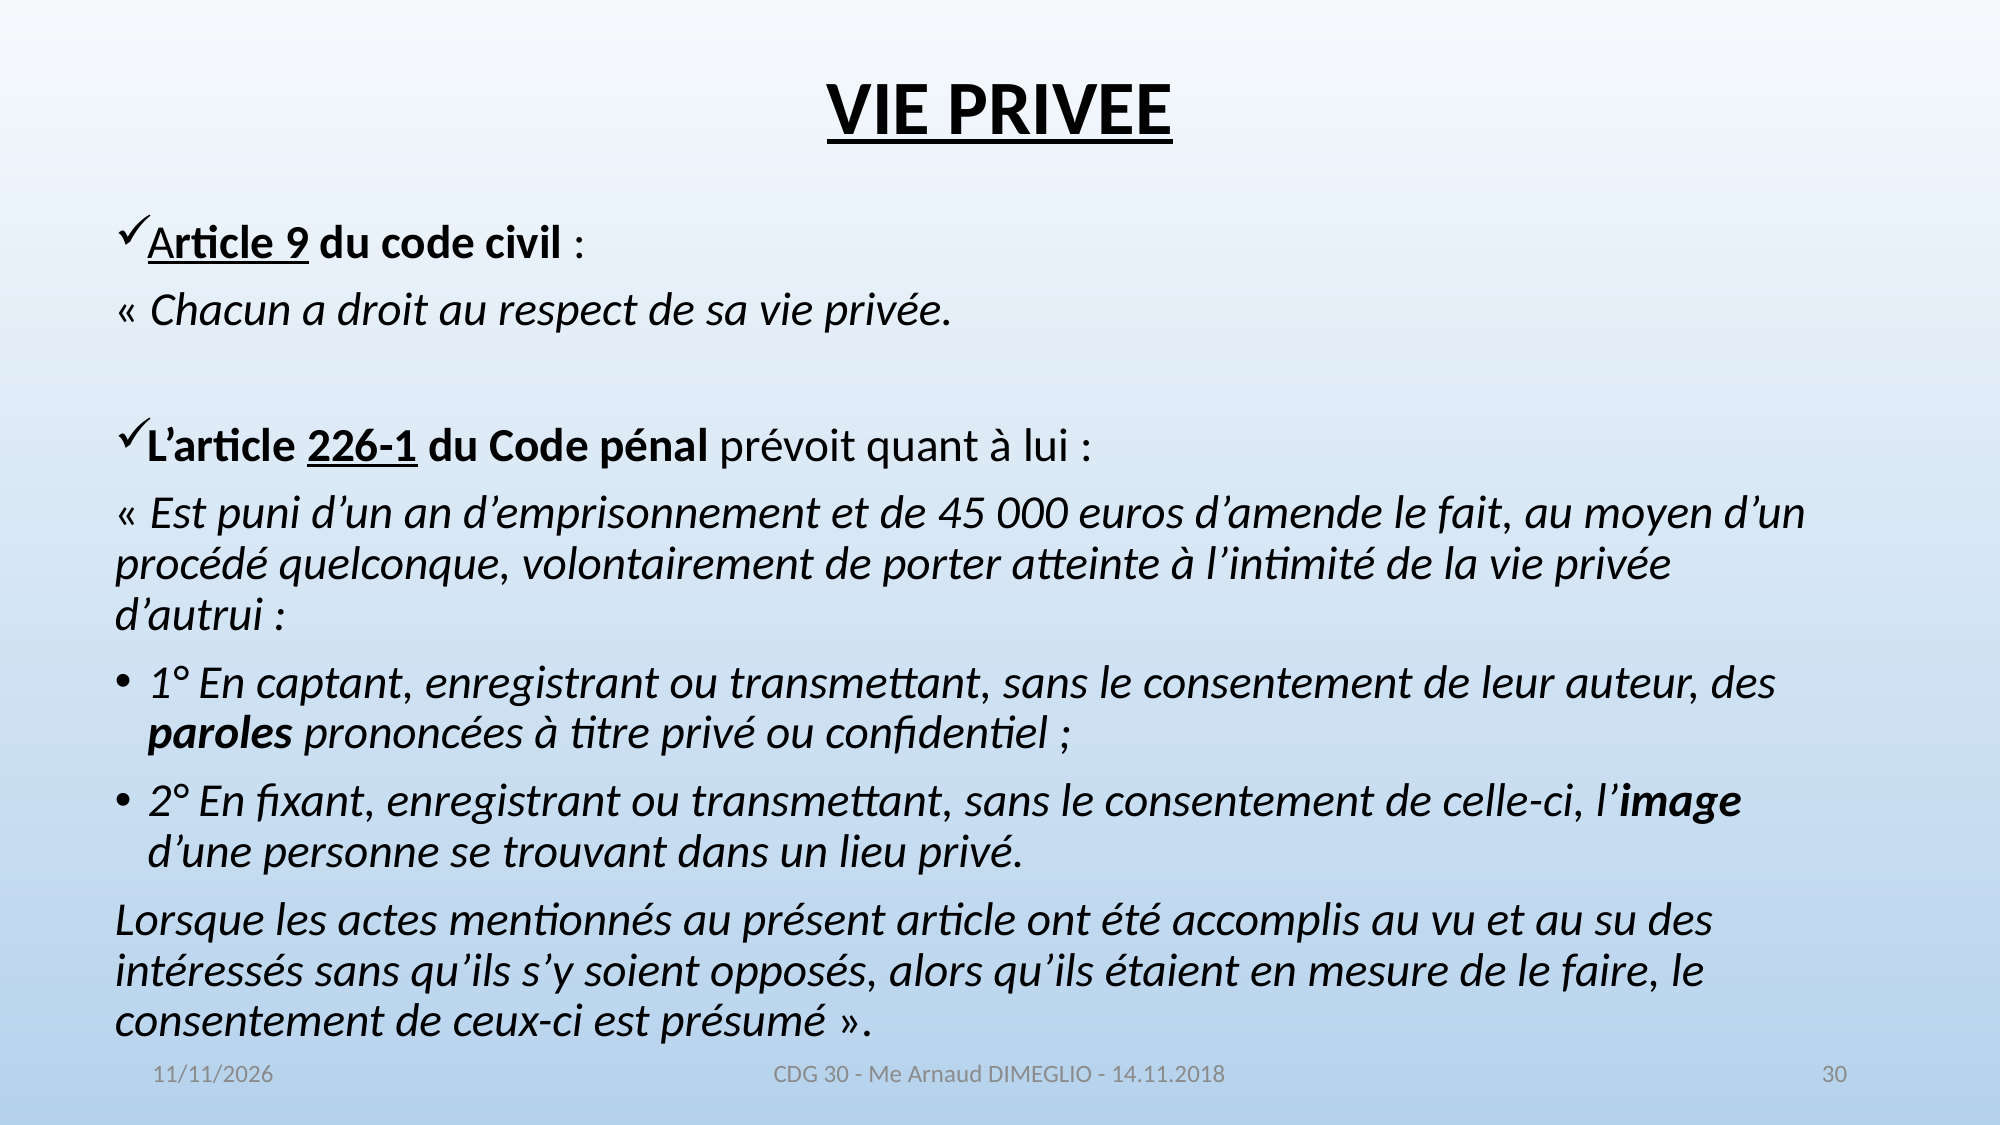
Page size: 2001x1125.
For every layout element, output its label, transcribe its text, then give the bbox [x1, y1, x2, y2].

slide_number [137, 1042, 588, 1103]
title VIE PRIVEE [137, 59, 1863, 252]
footer CDG 30 - Me Arnaud DIMEGLIO - 14.11.2018 [662, 1042, 1338, 1103]
list Article 9 du code civil : « Chacun a droit au respect de sa vie privée. L’article 226-1 du Code pénal prévoit quant à lui : « Est puni d’un an d’emprisonnement et de 45 000 euros d’amende le fait, au moyen d’un procédé quelconque, volontairement de porter atteinte à l’intimité de la vie privée d’autrui : 1° En captant, enregistrant ou transmettant, sans le consentement de leur auteur, des paroles prononcées à titre privé ou confidentiel ; 2° En fixant, enregistrant ou transmettant, sans le consentement de celle-ci, l’image d’une personne se trouvant dans un lieu privé. Lorsque les actes mentionnés au présent article ont été accomplis au vu et au su des intéressés sans qu’ils s’y soient opposés, alors qu’ils étaient en mesure de le faire, le consentement de ceux-ci est présumé ». [99, 210, 1825, 1066]
slide_number 30 [1412, 1042, 1863, 1103]
